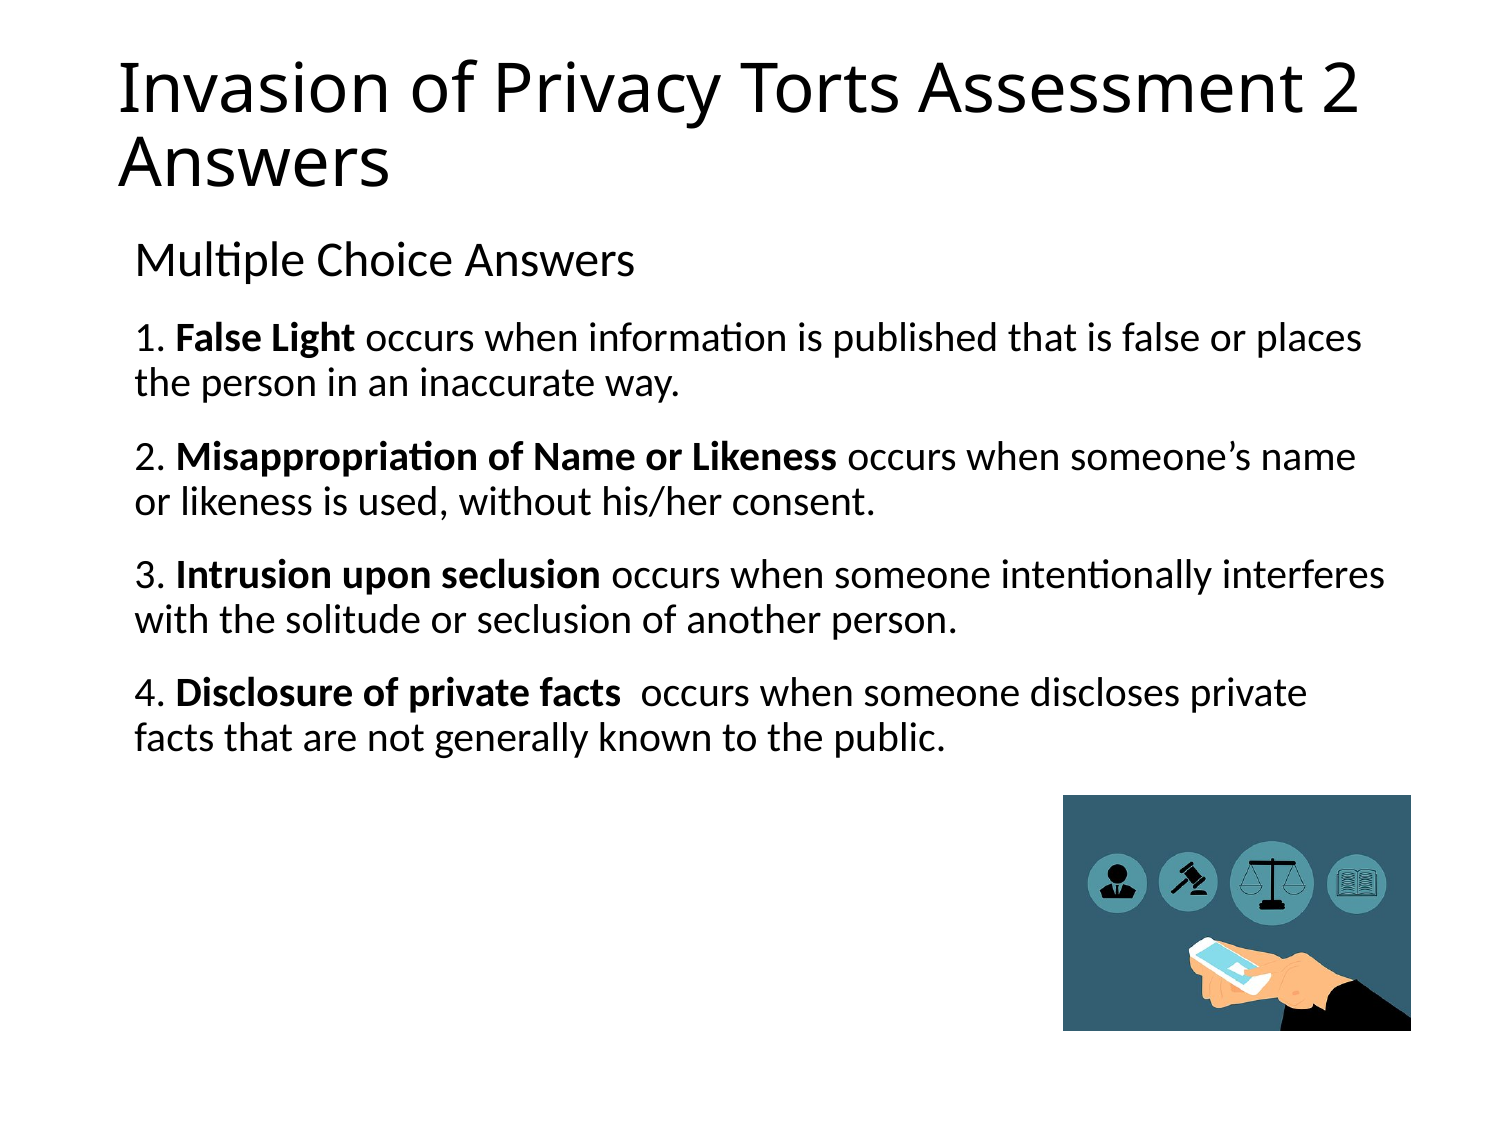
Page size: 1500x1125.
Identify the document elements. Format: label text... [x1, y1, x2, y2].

picture [1063, 795, 1411, 1031]
title Invasion of Privacy Torts Assessment 2 Answers [102, 59, 1438, 278]
list Multiple Choice Answers 1. False Light occurs when information is published that is false or places the person in an inaccurate way. 2. Misappropriation of Name or Likeness occurs when someone’s name or likeness is used, without his/her consent. 3. Intrusion upon seclusion occurs when someone intentionally interferes with the solitude or seclusion of another person. 4. Disclosure of private facts occurs when someone discloses private facts that are not generally known to the public. [109, 225, 1405, 966]
